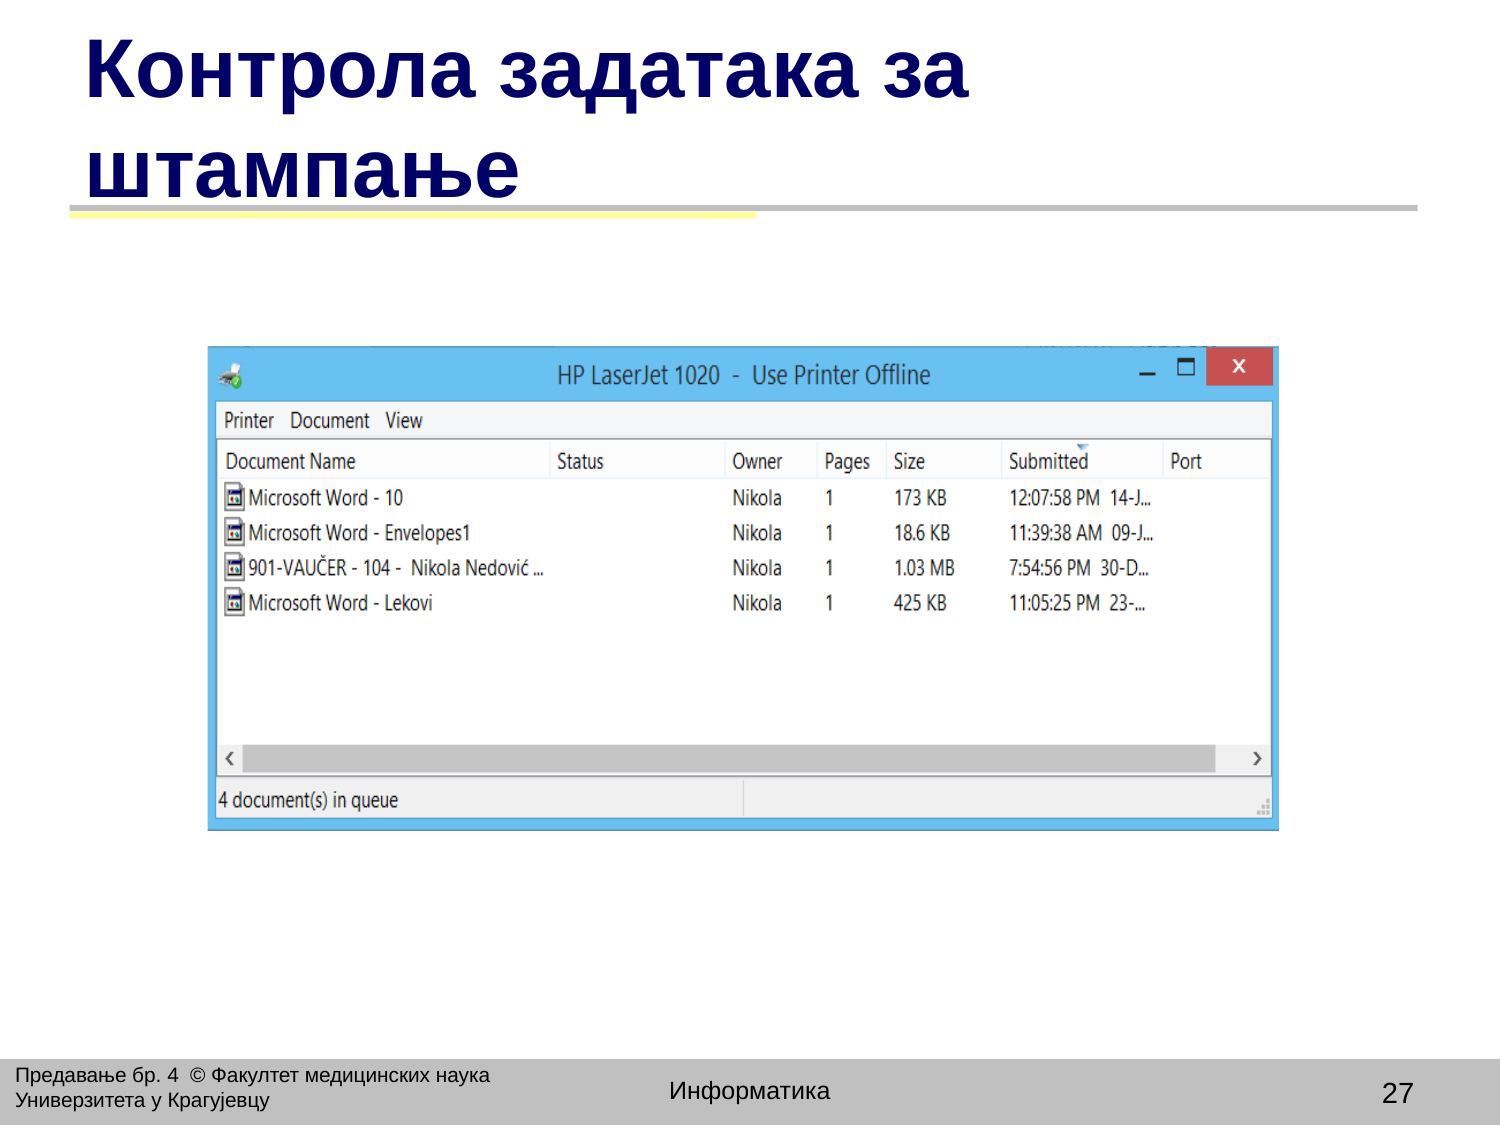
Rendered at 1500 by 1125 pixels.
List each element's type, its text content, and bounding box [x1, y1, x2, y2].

title Контрола задатака за штампање [69, 19, 1426, 208]
slide_number Предавање бр. 4 © Факултет медицинских наука Универзитета у Крагујевцу [0, 1053, 602, 1108]
footer Информатика [512, 1066, 988, 1125]
picture [207, 345, 1280, 831]
slide_number 27 [1079, 1066, 1430, 1125]
